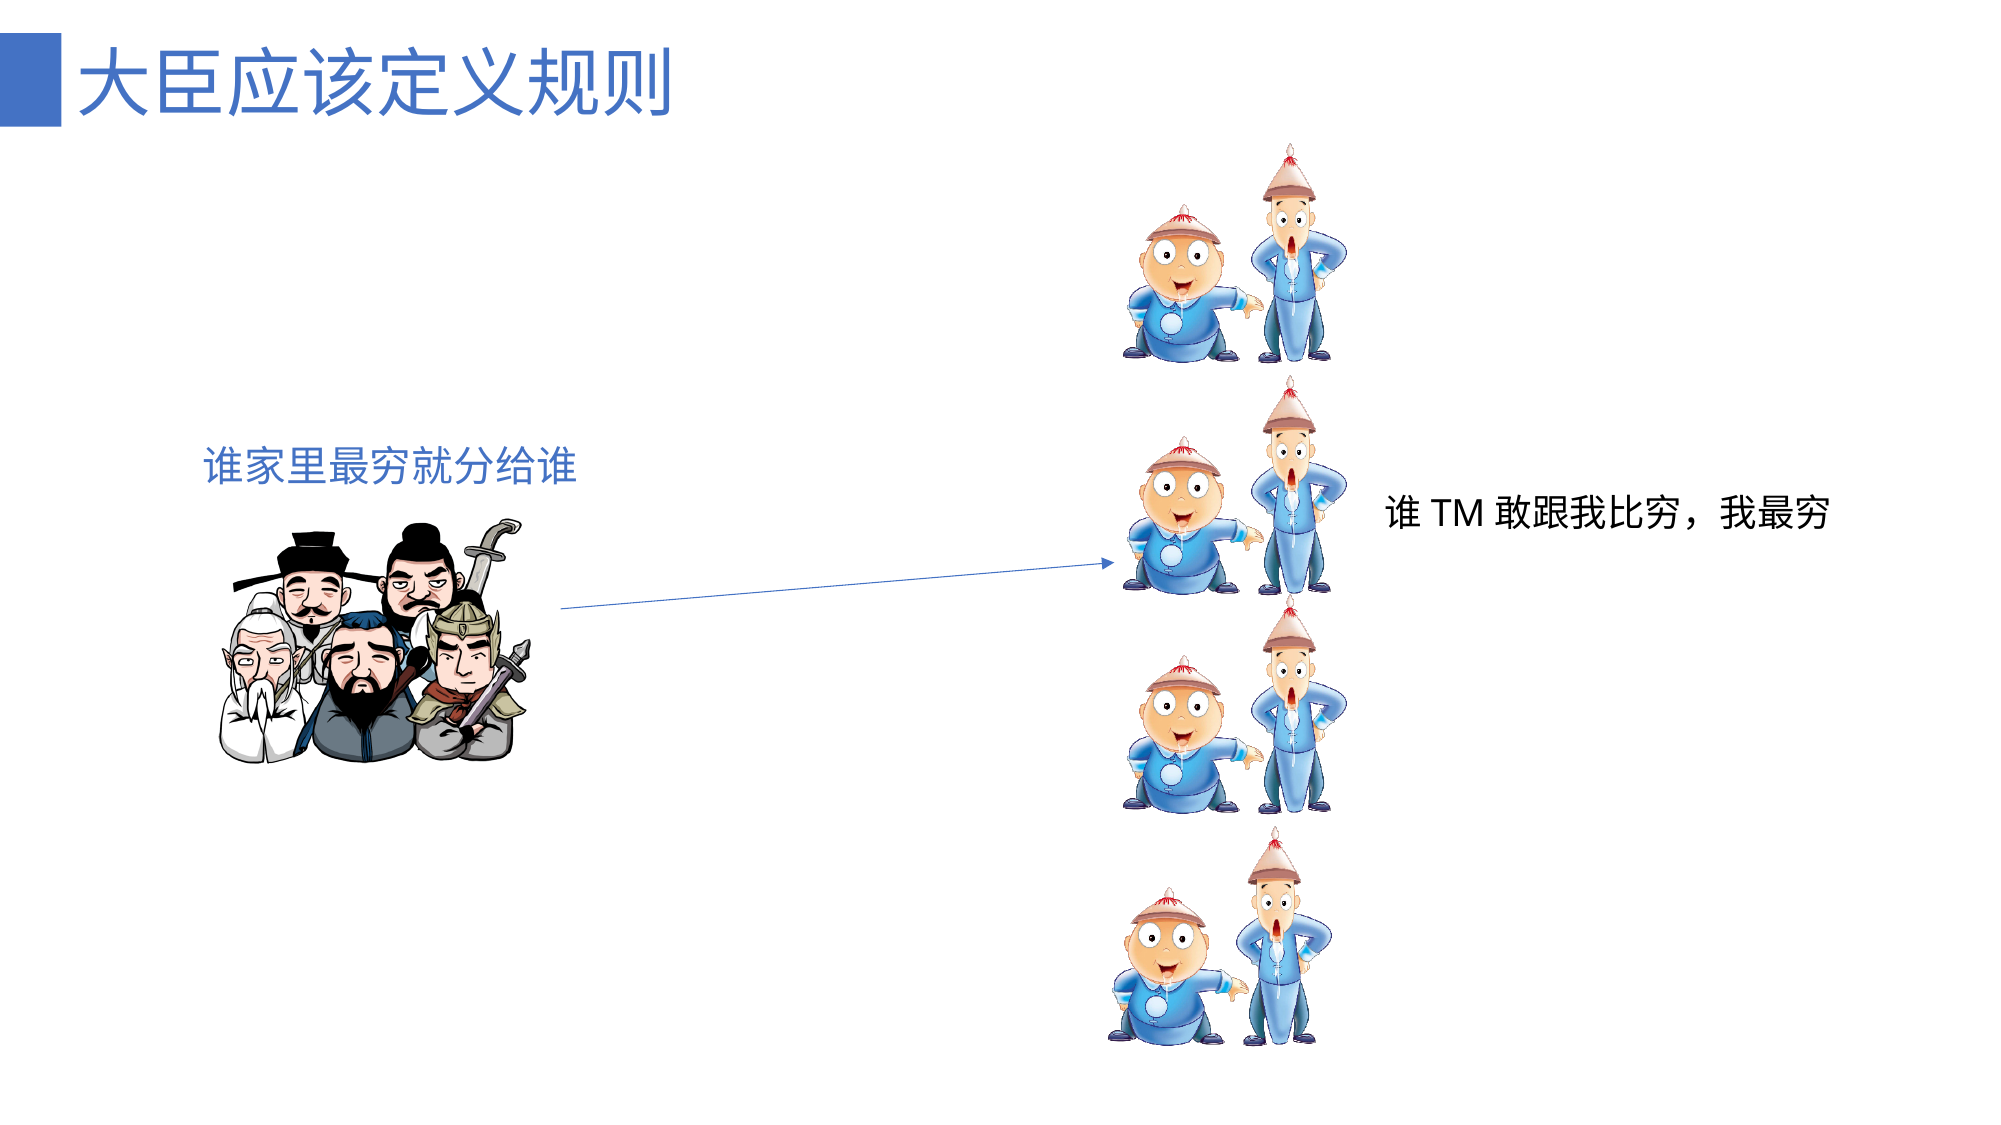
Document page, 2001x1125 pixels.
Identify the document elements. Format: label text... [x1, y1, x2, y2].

picture [218, 518, 531, 764]
text_box 谁家里最穷就分给谁 [187, 420, 622, 516]
picture [1080, 111, 1370, 1068]
title 大臣应该定义规则 [61, 38, 1000, 134]
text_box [560, 562, 1115, 609]
text_box 谁TM敢跟我比穷，我最穷 [1370, 466, 1859, 563]
